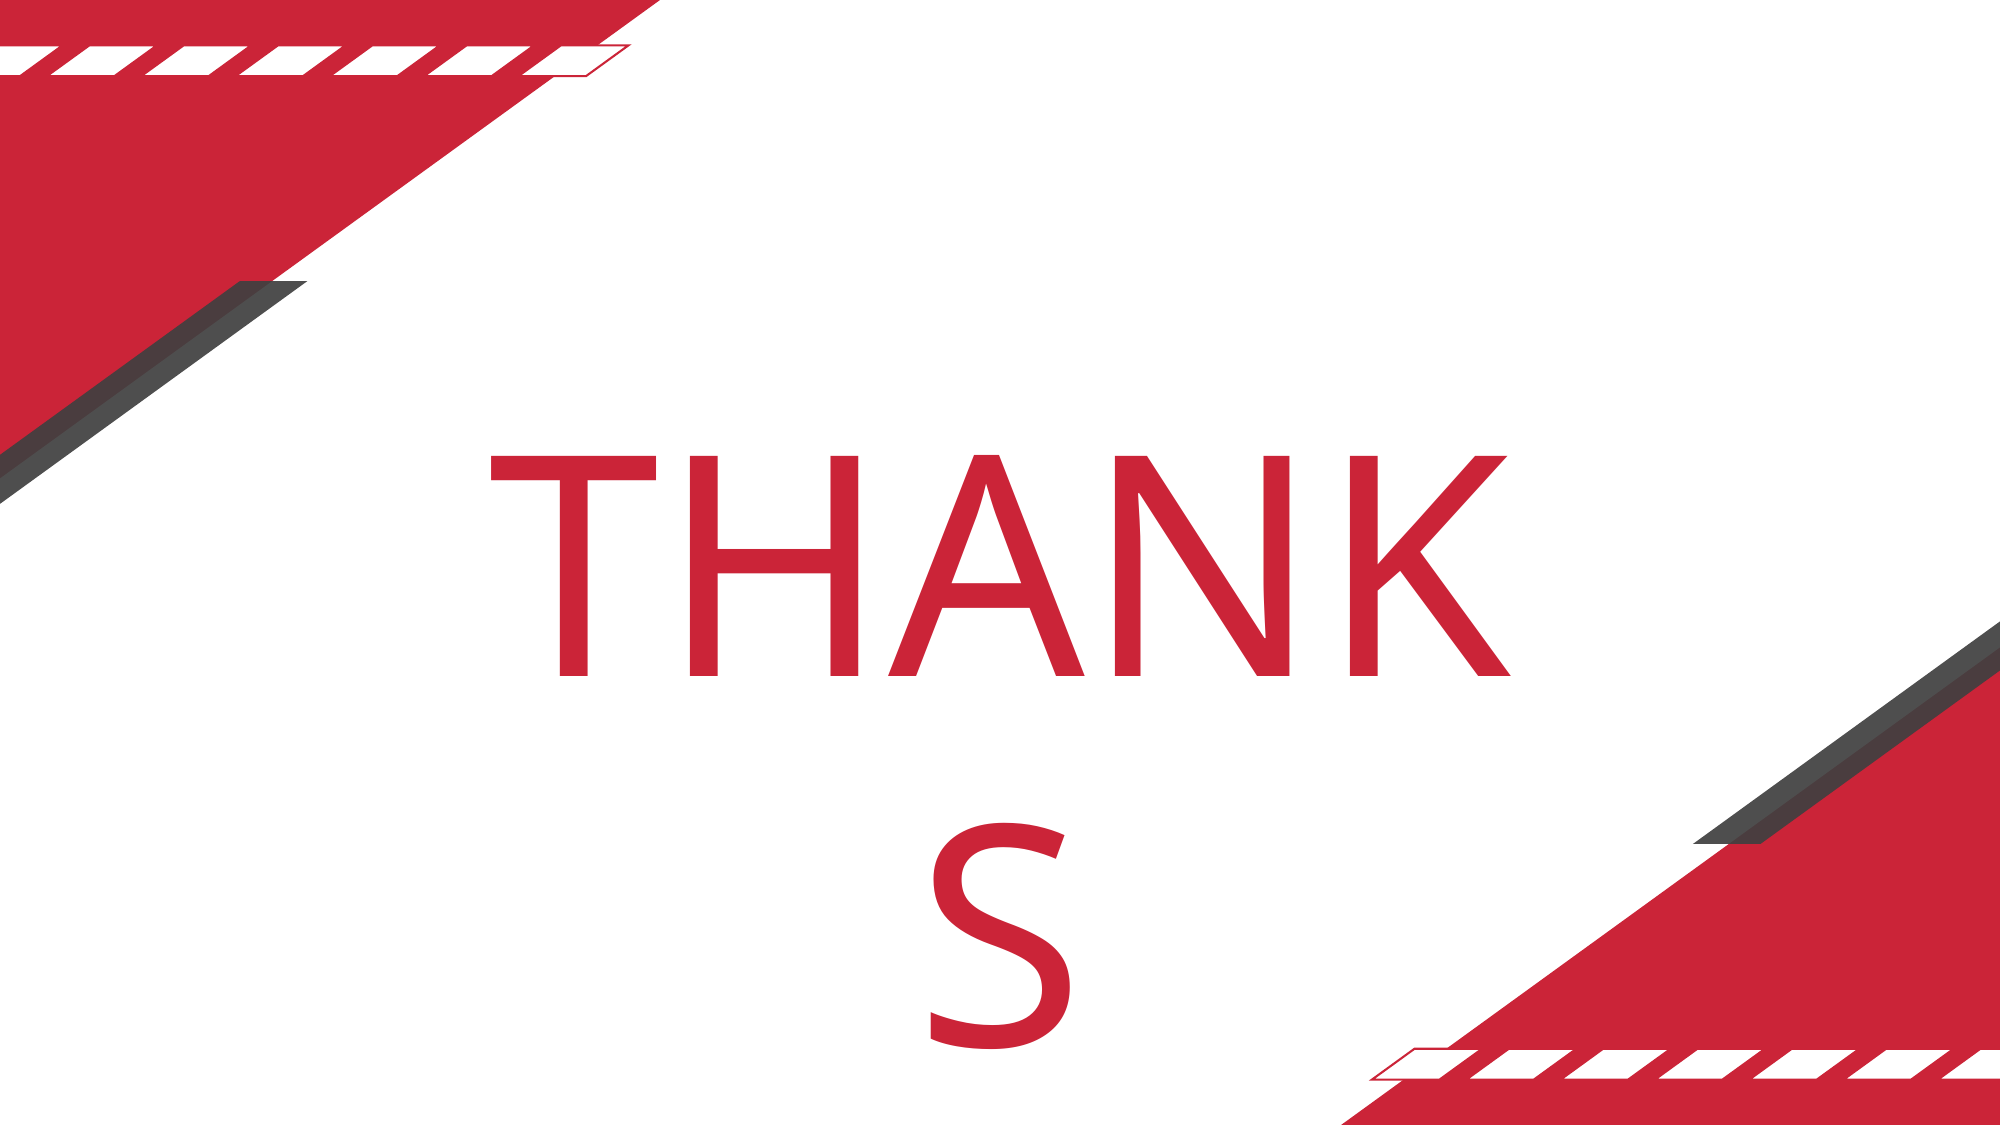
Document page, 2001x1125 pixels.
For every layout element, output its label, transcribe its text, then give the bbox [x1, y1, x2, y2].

text_box THANKS [395, 361, 1605, 1116]
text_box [0, 0, 660, 504]
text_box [1341, 621, 2000, 1125]
